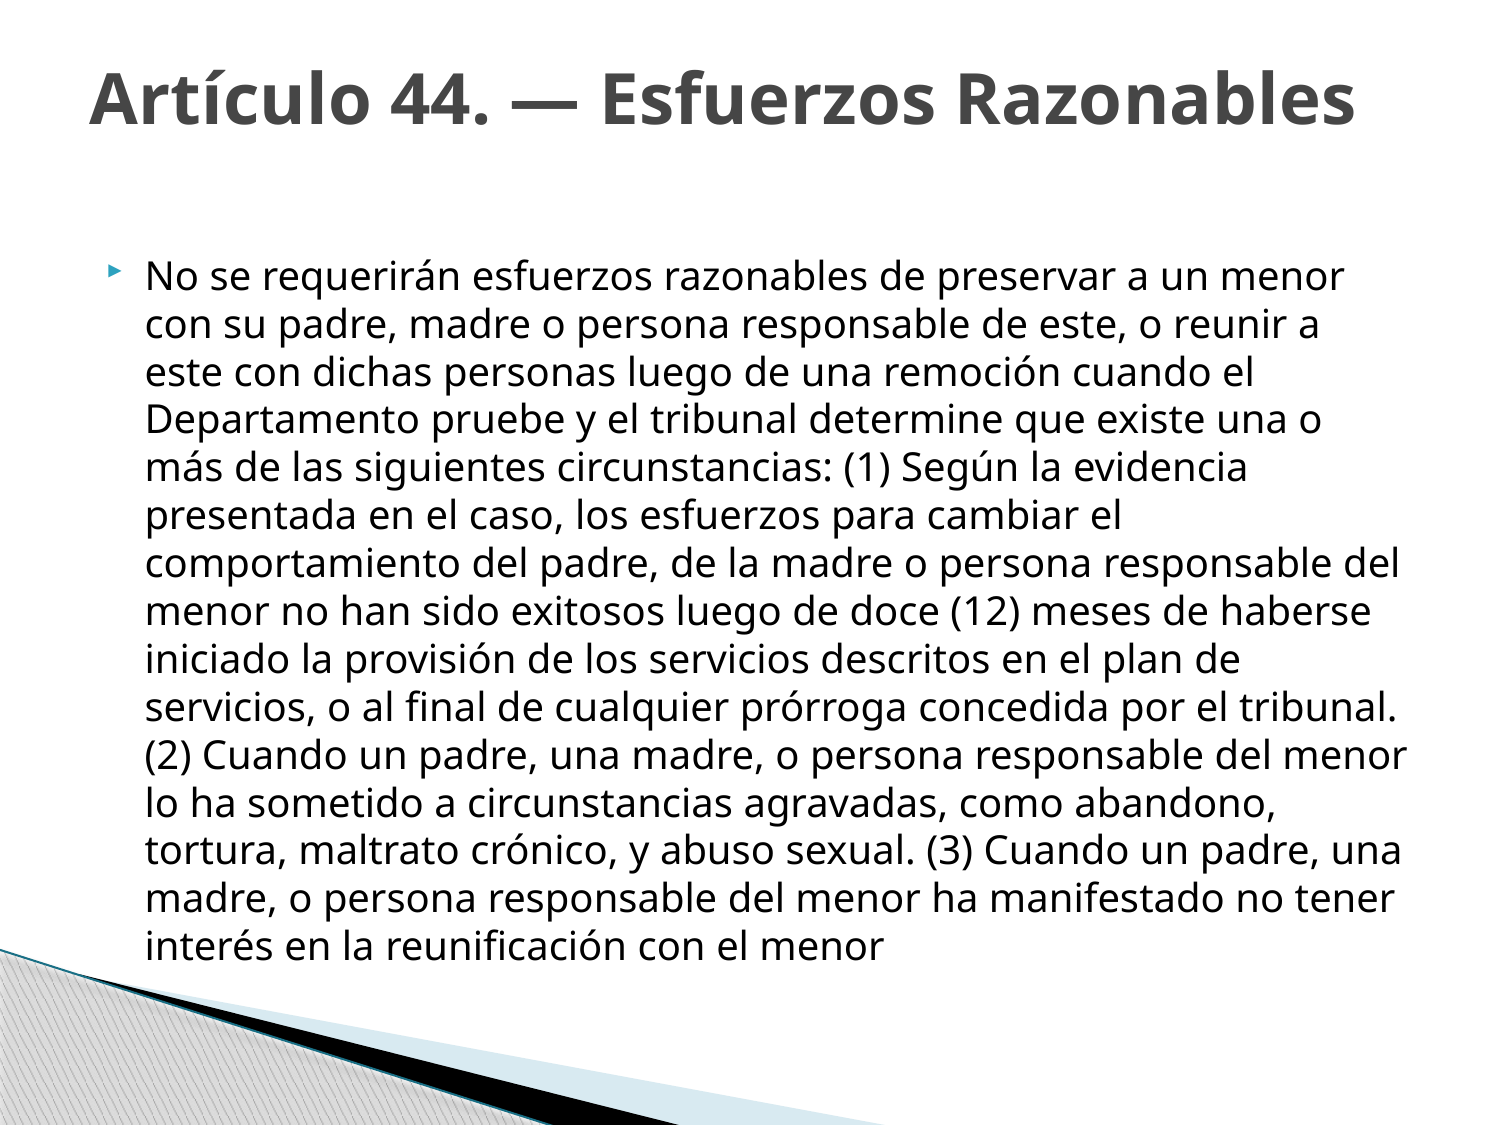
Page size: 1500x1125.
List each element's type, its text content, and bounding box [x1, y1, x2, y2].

title Artículo 44. — Esfuerzos Razonables [75, 45, 1425, 233]
list No se requerirán esfuerzos razonables de preservar a un menor con su padre, madre o persona responsable de este, o reunir a este con dichas personas luego de una remoción cuando el Departamento pruebe y el tribunal determine que existe una o más de las siguientes circunstancias: (1) Según la evidencia presentada en el caso, los esfuerzos para cambiar el comportamiento del padre, de la madre o persona responsable del menor no han sido exitosos luego de doce (12) meses de haberse iniciado la provisión de los servicios descritos en el plan de servicios, o al final de cualquier prórroga concedida por el tribunal. (2) Cuando un padre, una madre, o persona responsable del menor lo ha sometido a circunstancias agravadas, como abandono, tortura, maltrato crónico, y abuso sexual. (3) Cuando un padre, una madre, o persona responsable del menor ha manifestado no tener interés en la reunificación con el menor [75, 243, 1425, 986]
